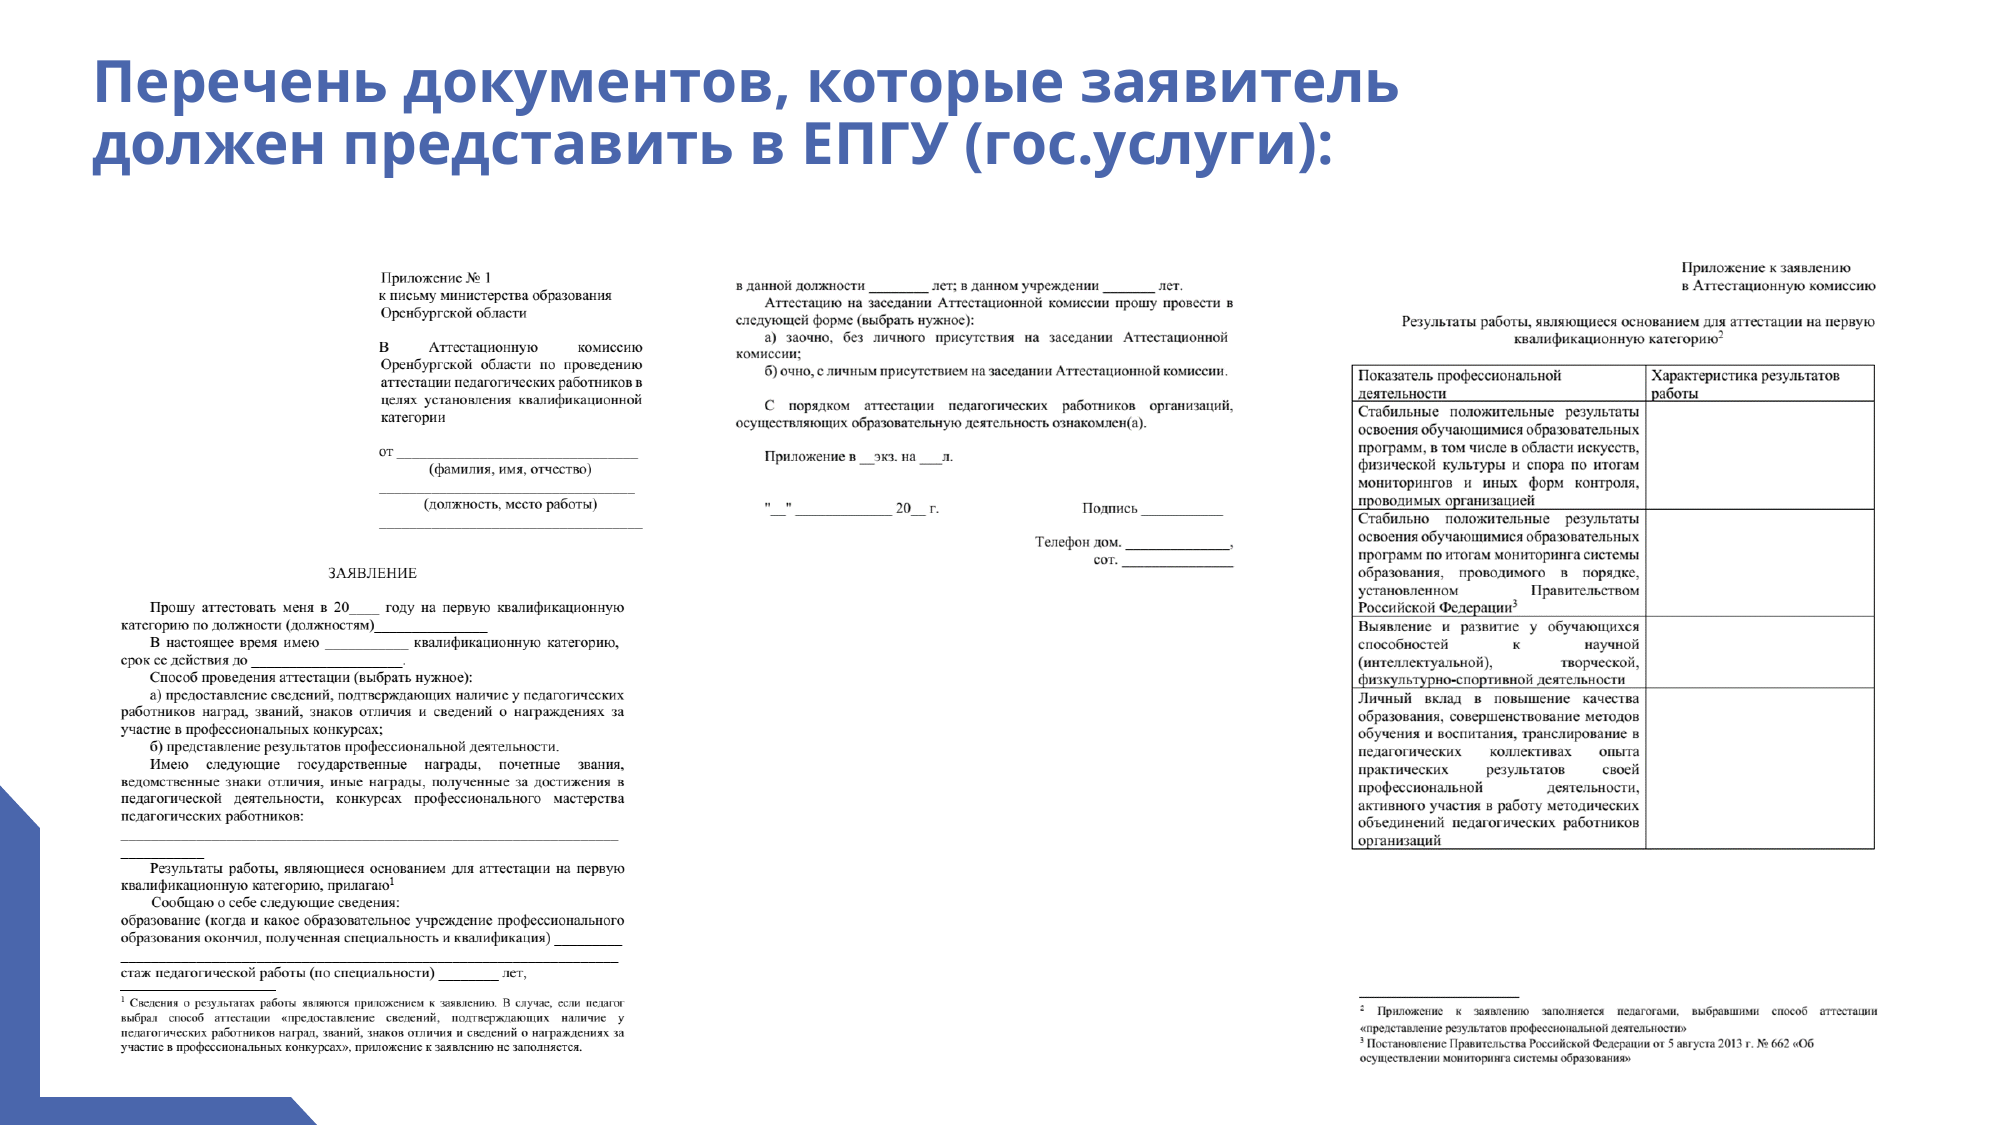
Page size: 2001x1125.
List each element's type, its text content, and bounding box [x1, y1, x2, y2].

picture [655, 200, 1913, 1118]
picture [40, 222, 650, 1097]
title Перечень документов, которые заявитель должен представить в ЕПГУ (гос.услуги): [77, 28, 1639, 201]
